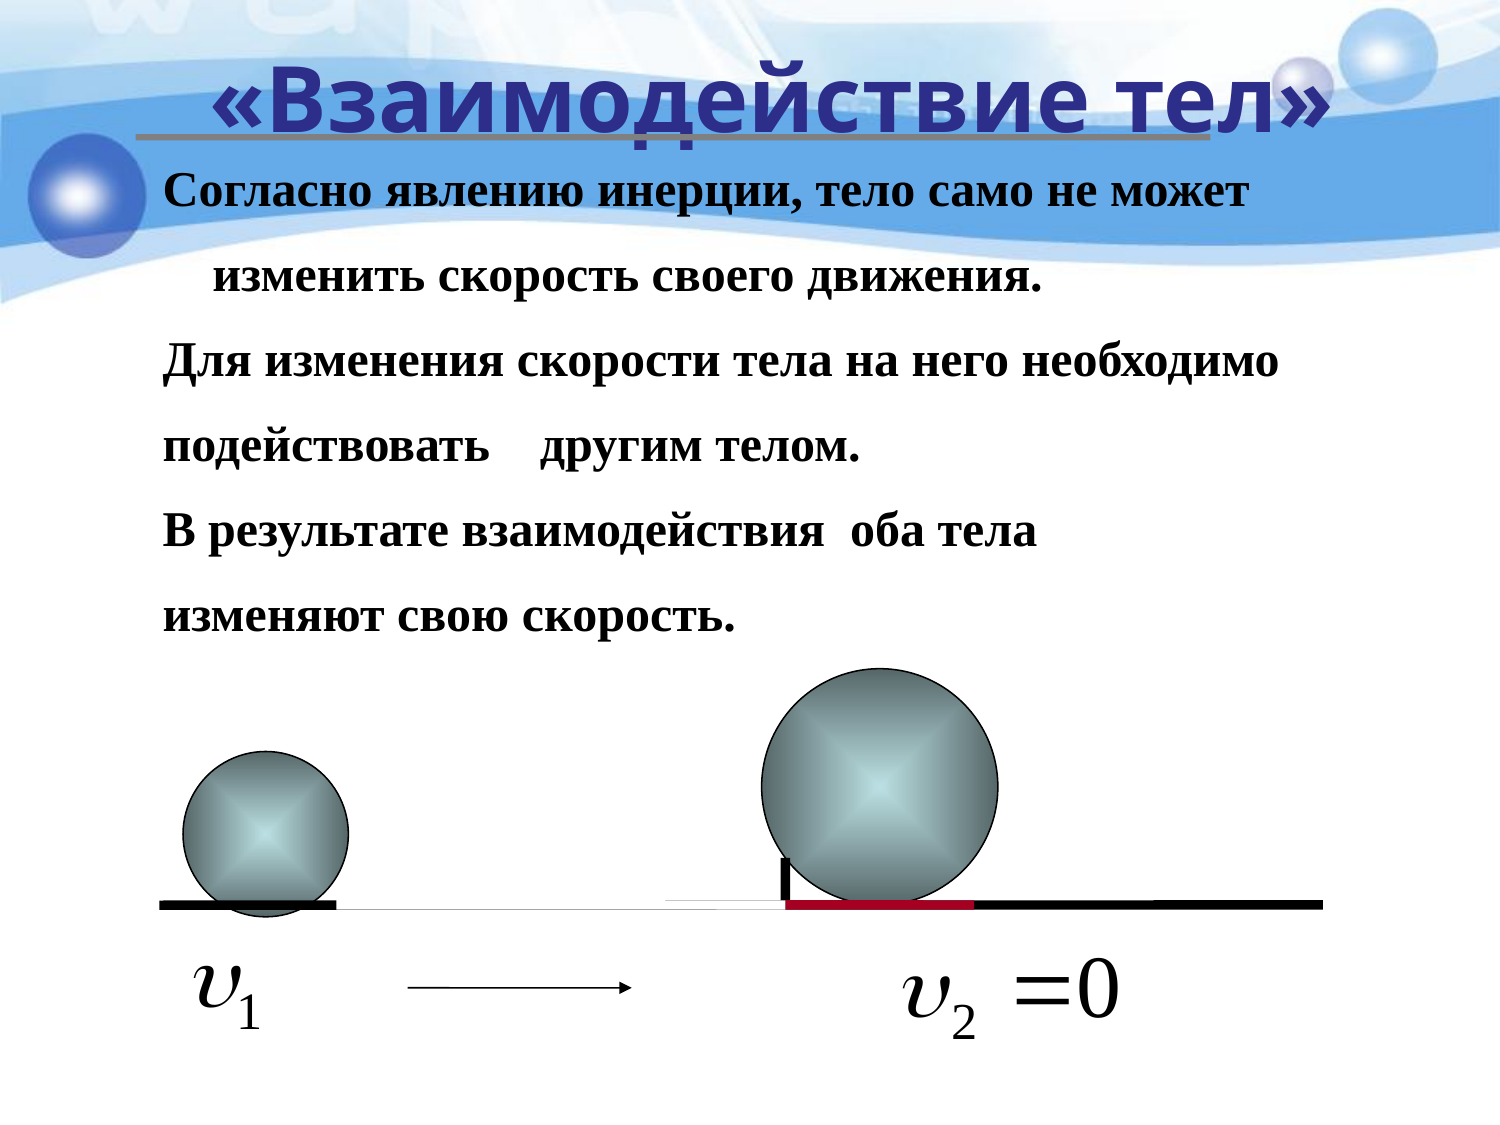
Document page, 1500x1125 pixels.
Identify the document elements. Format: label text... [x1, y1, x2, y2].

picture [0, 0, 1500, 1125]
text_box [761, 668, 998, 904]
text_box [182, 916, 274, 1045]
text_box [891, 928, 1132, 1055]
text_box Согласно явлению инерции, тело само не может изменить скорость своего движения. Для изменения скорости тела на него необходимо подействовать другим телом. В результате взаимодействия оба тела изменяют свою скорость. [147, 148, 1353, 649]
text_box [183, 751, 349, 905]
text_box [224, 906, 307, 917]
text_box «Взаимодействие тел» [194, 54, 1046, 137]
text_box [407, 981, 632, 995]
